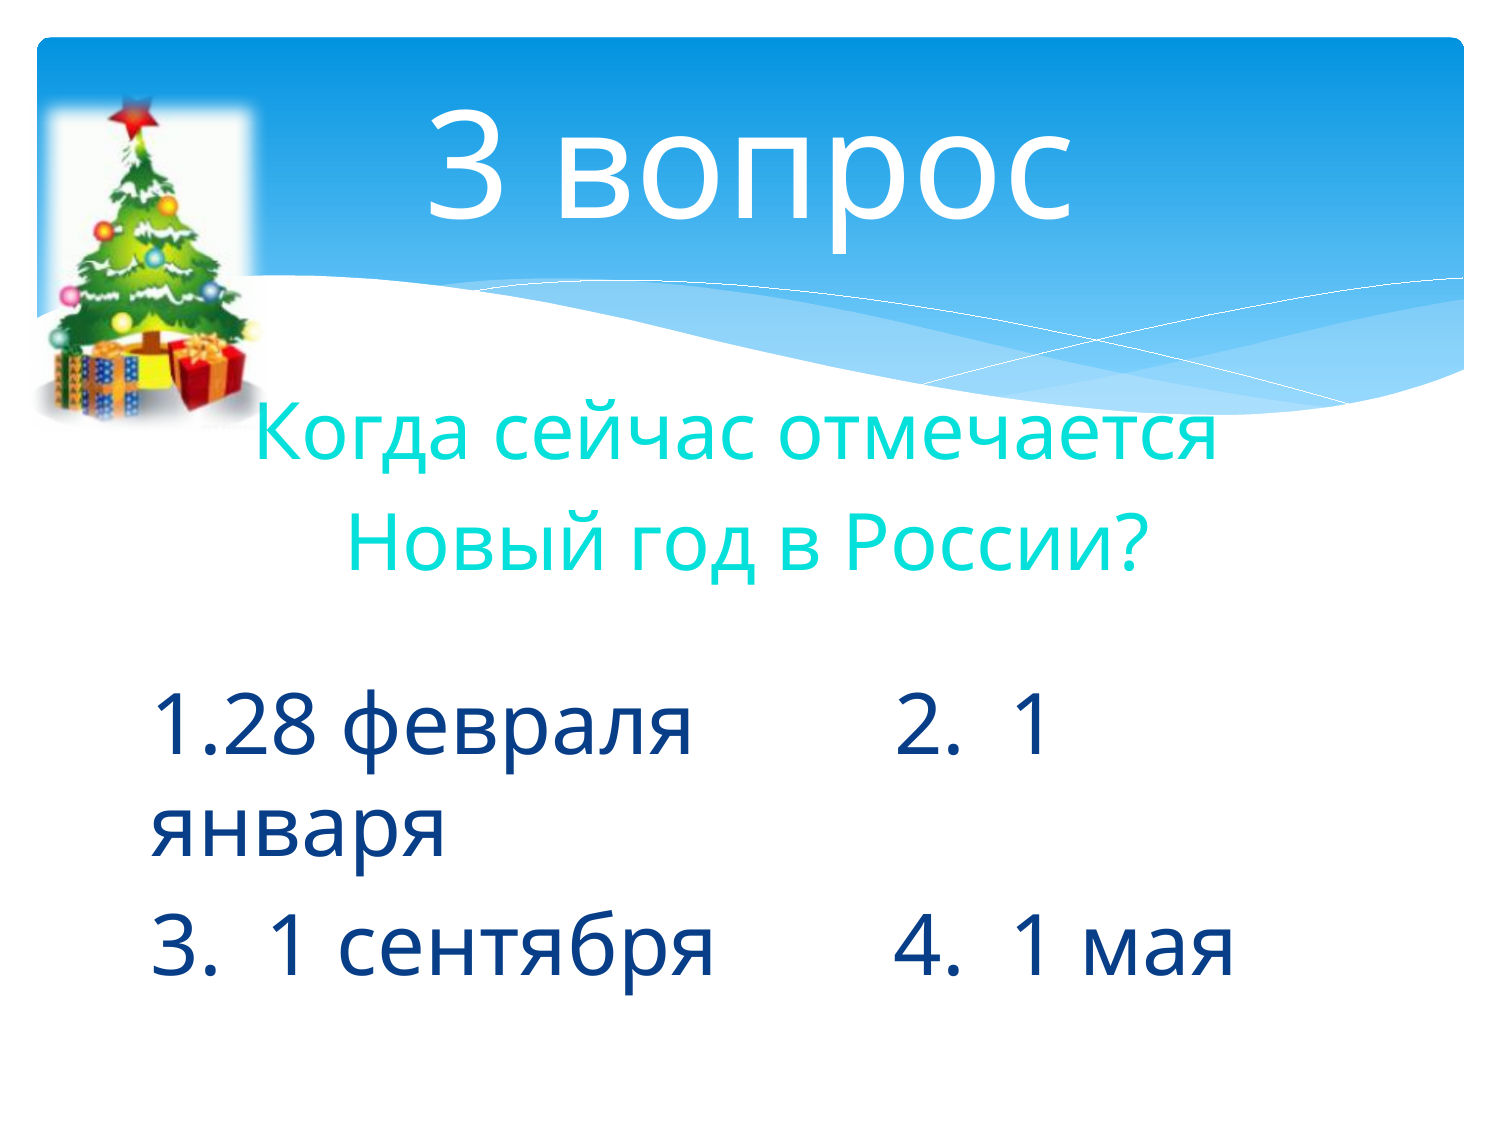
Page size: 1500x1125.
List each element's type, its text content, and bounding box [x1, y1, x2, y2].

picture [29, 89, 270, 433]
list Когда сейчас отмечается Новый год в России? 1.28 февраля 2. 1 января 3. 1 сентября 4. 1 мая [135, 373, 1359, 1005]
title 3 вопрос [75, 55, 1425, 261]
